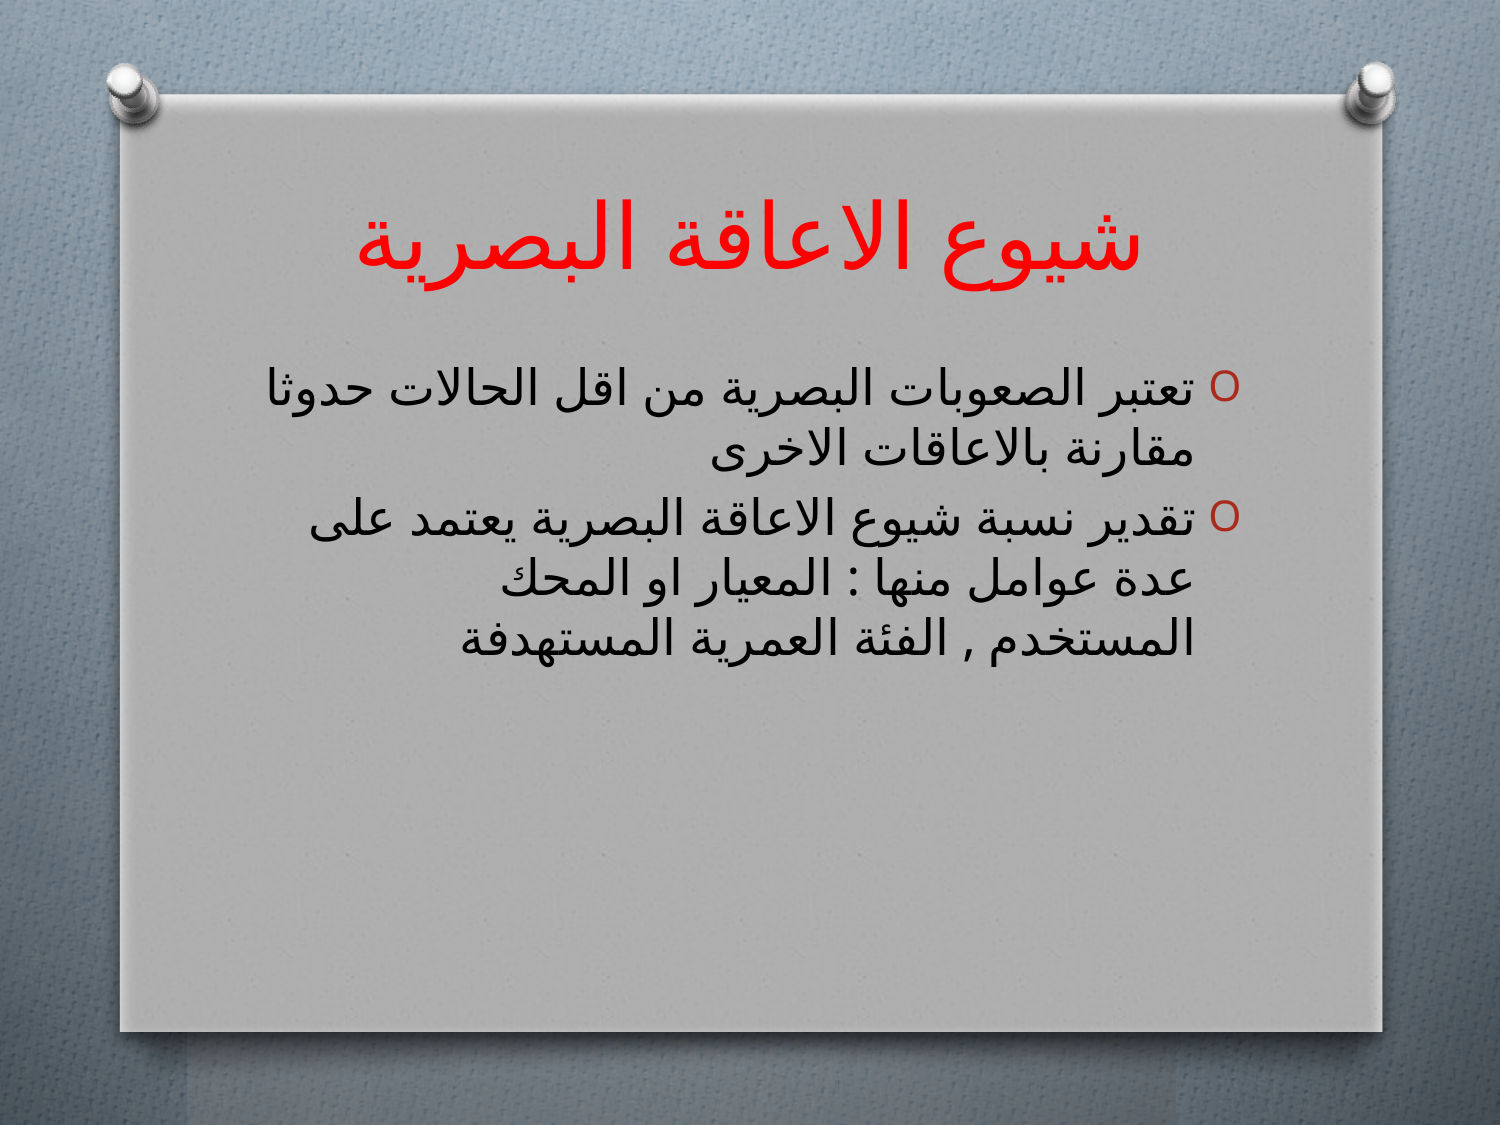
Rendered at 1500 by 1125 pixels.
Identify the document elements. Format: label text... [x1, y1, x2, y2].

picture [75, 29, 198, 153]
picture [1317, 35, 1439, 156]
title شيوع الاعاقة البصرية [179, 134, 1323, 332]
list تعتبر الصعوبات البصرية من اقل الحالات حدوثا مقارنة بالاعاقات الاخرى تقدير نسبة شيوع الاعاقة البصرية يعتمد على عدة عوامل منها : المعيار او المحك المستخدم , الفئة العمرية المستهدفة [240, 347, 1257, 939]
